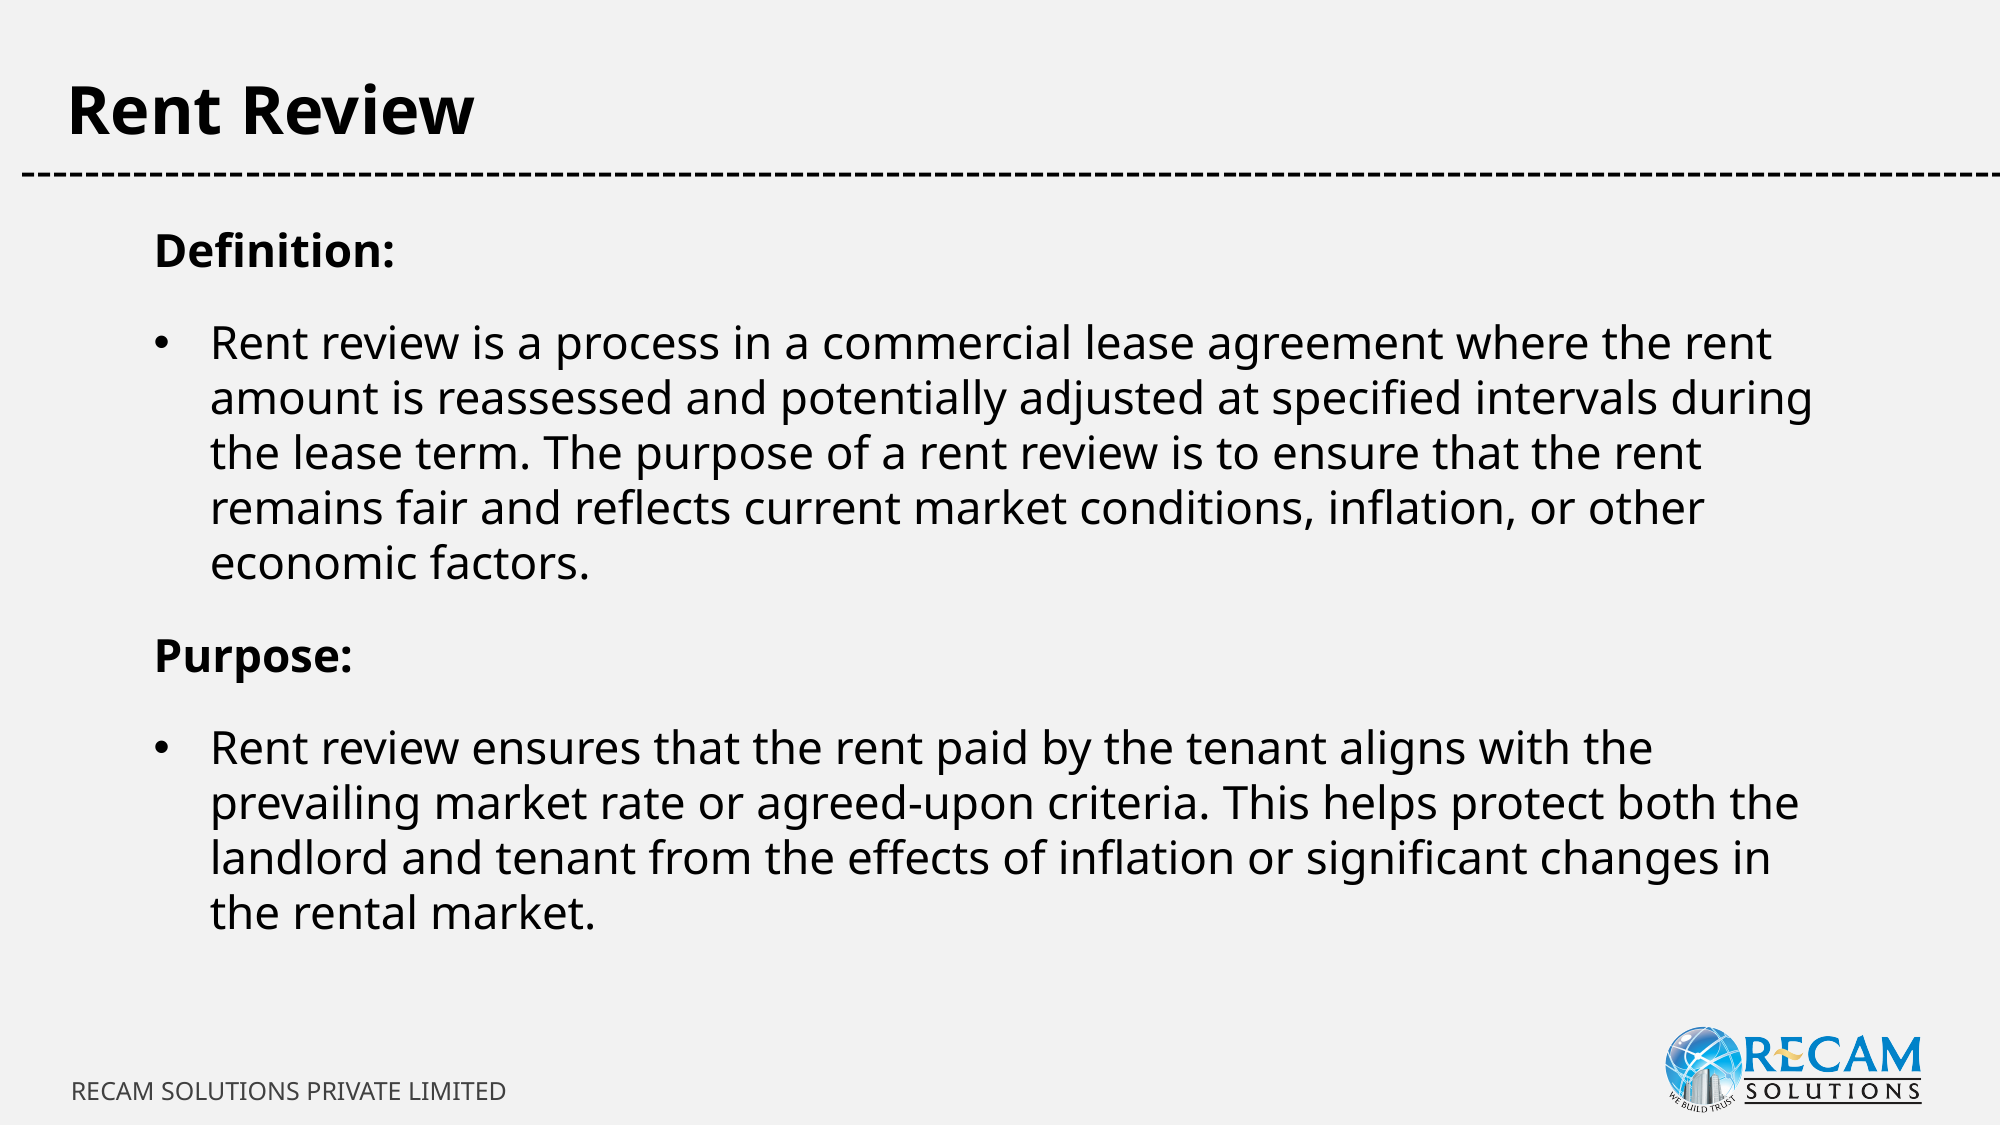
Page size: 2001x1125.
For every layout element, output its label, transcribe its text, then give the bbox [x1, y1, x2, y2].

text_box Rent Review [51, 60, 1520, 131]
text_box ----------------------------------------------------------------------------------------------------------------------------- [6, 131, 2000, 207]
text_box Definition: Rent review is a process in a commercial lease agreement where the rent amount is reassessed and potentially adjusted at specified intervals during the lease term. The purpose of a rent review is to ensure that the rent remains fair and reflects current market conditions, inflation, or other economic factors. Purpose: Rent review ensures that the rent paid by the tenant aligns with the prevailing market rate or agreed-upon criteria. This helps protect both the landlord and tenant from the effects of inflation or significant changes in the rental market. [138, 214, 1842, 947]
picture [1652, 1014, 1935, 1125]
footer RECAM SOLUTIONS PRIVATE LIMITED [70, 1073, 971, 1107]
